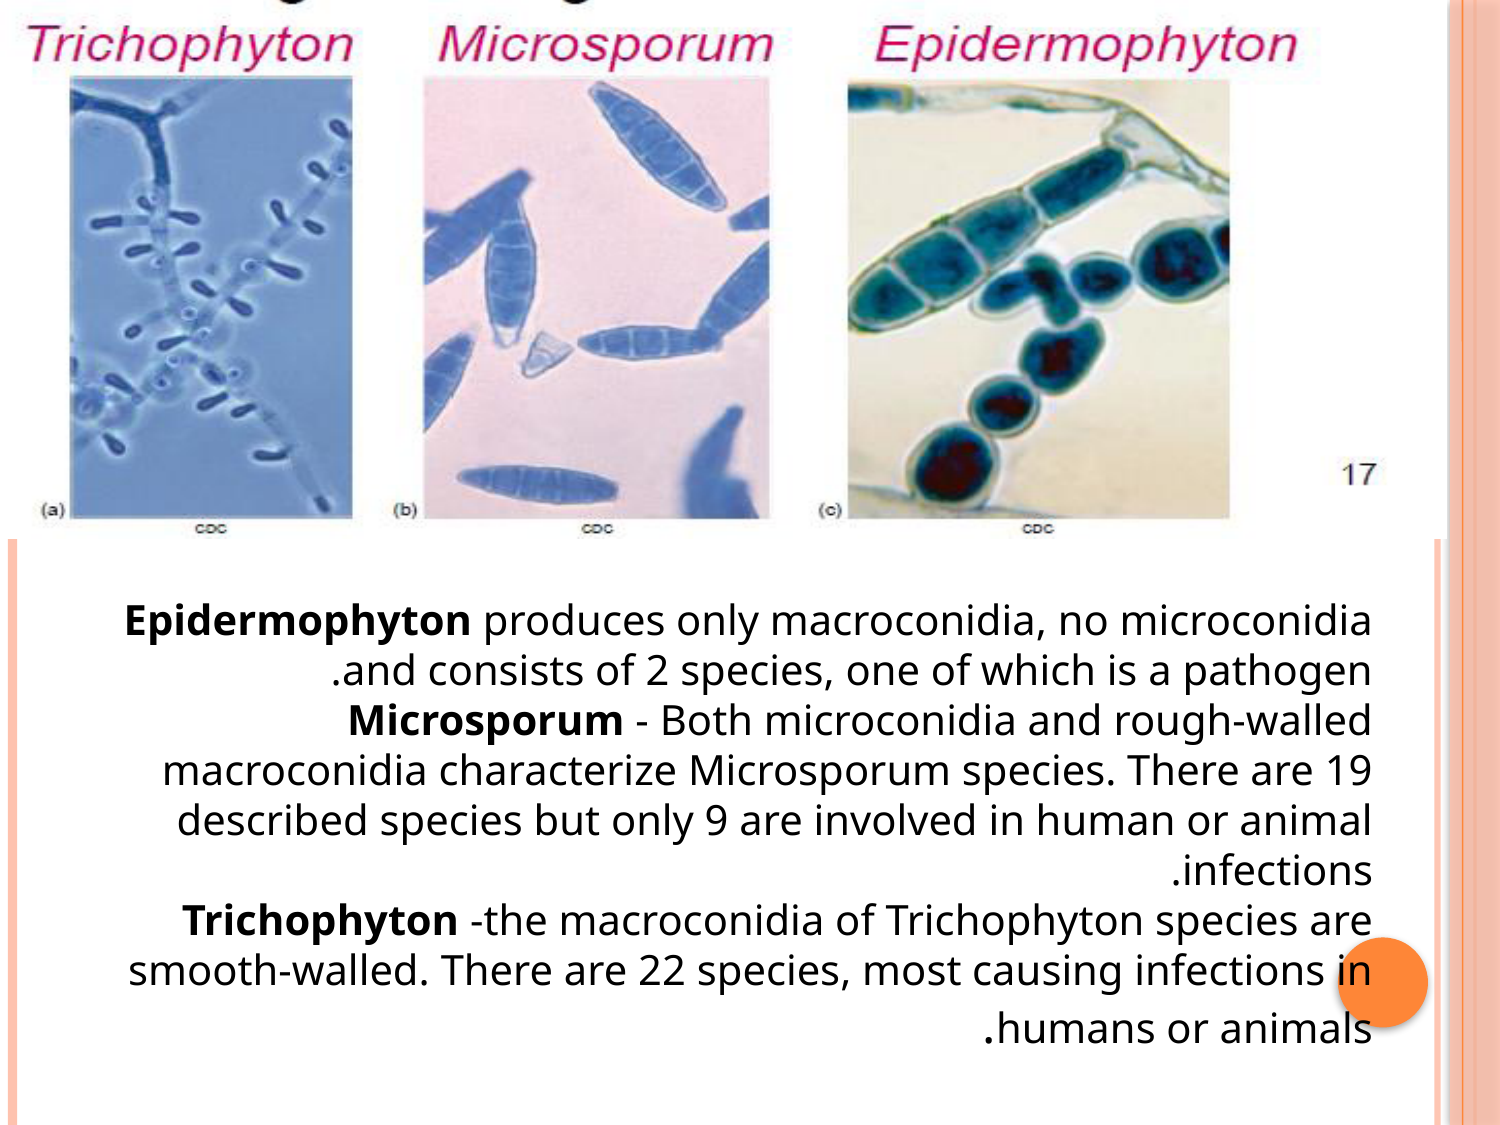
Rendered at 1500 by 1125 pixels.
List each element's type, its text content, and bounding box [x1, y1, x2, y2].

text_box Epidermophyton produces only macroconidia, no microconidia and consists of 2 species, one of which is a pathogen. Microsporum - Both microconidia and rough-walled macroconidia characterize Microsporum species. There are 19 described species but only 9 are involved in human or animal infections. Trichophyton -the macroconidia of Trichophyton species are smooth-walled. There are 22 species, most causing infections in humans or animals. [76, 586, 1388, 1061]
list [0, 0, 1448, 540]
